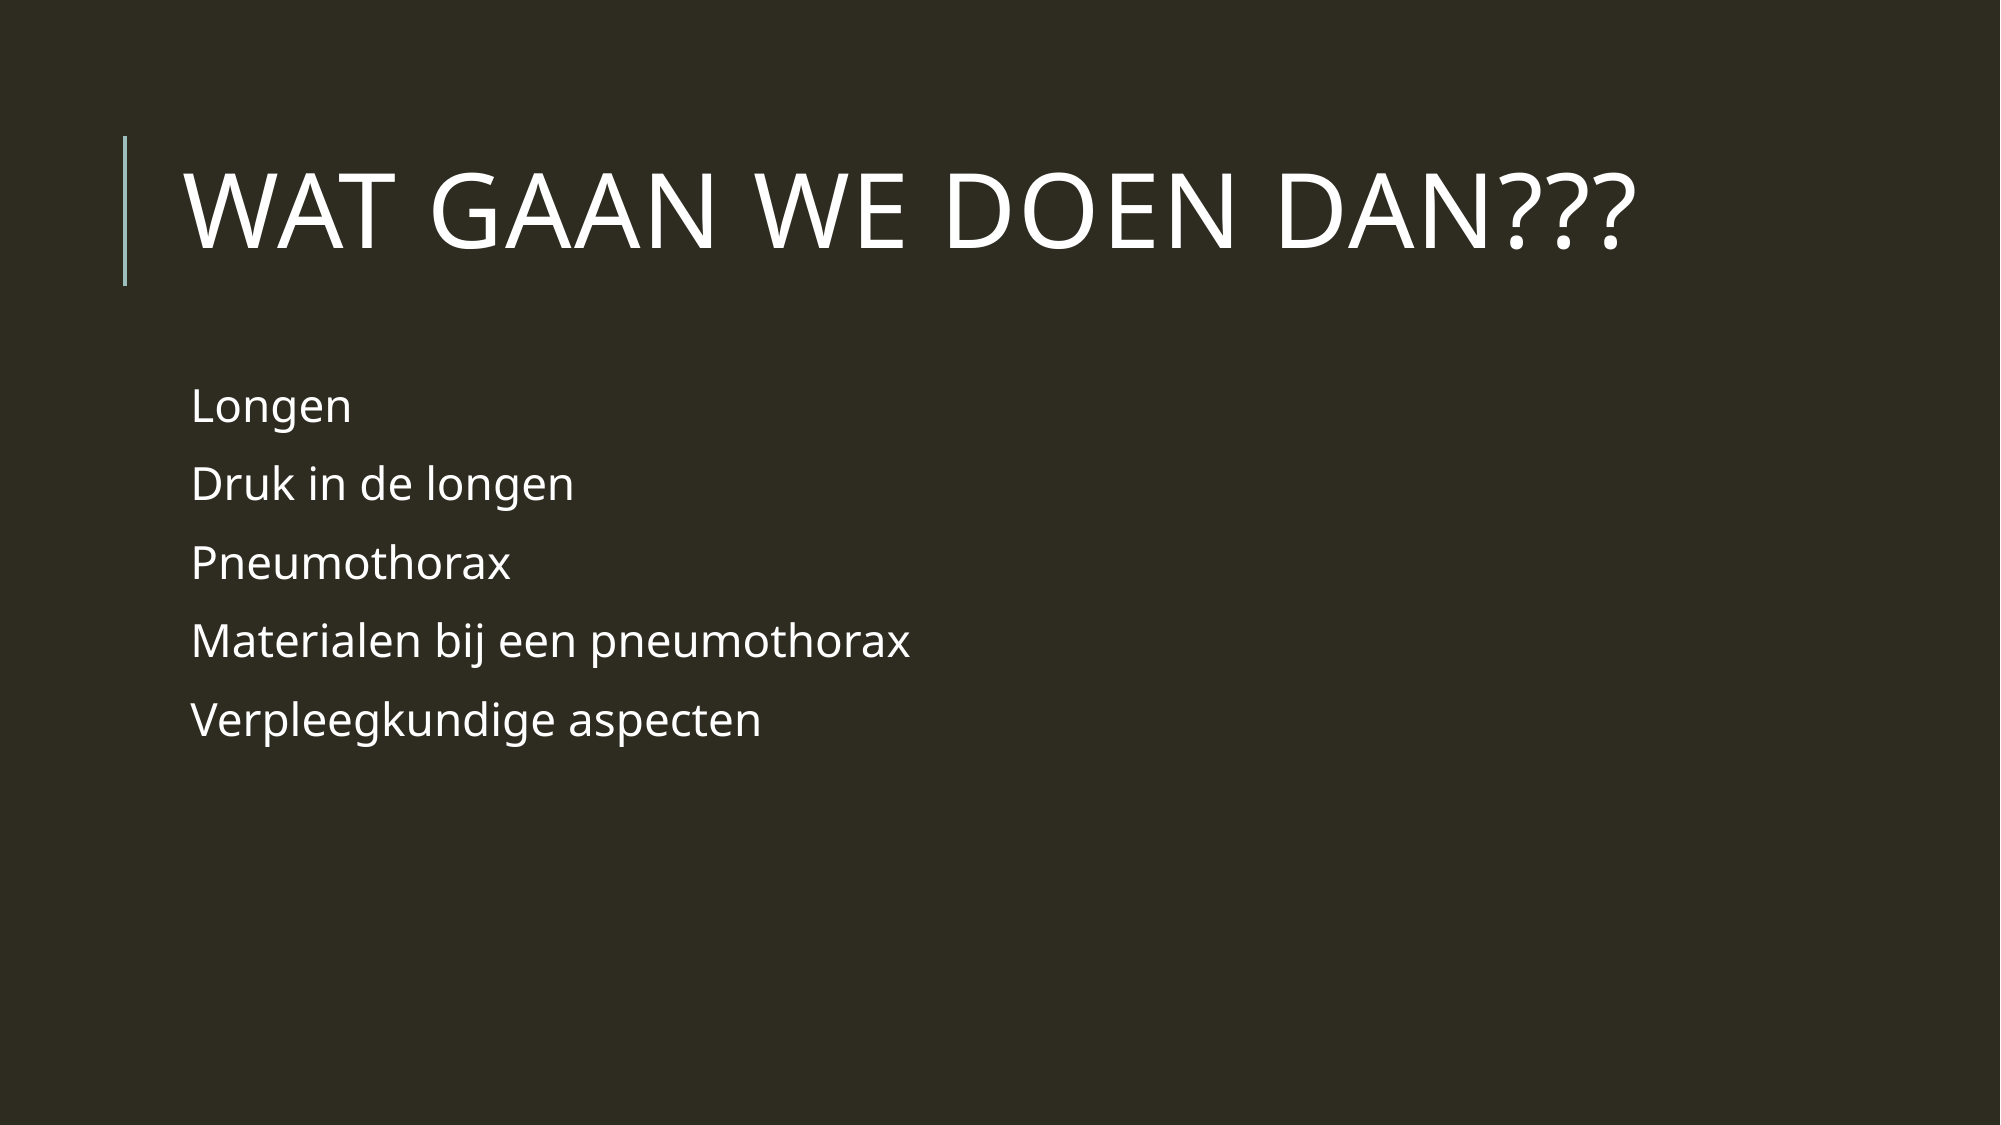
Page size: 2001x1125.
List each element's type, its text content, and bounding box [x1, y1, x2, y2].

title Wat gaan we doen dan??? [168, 96, 1763, 342]
list Longen Druk in de longen Pneumothorax Materialen bij een pneumothorax Verpleegkundige aspecten [168, 375, 1763, 1035]
